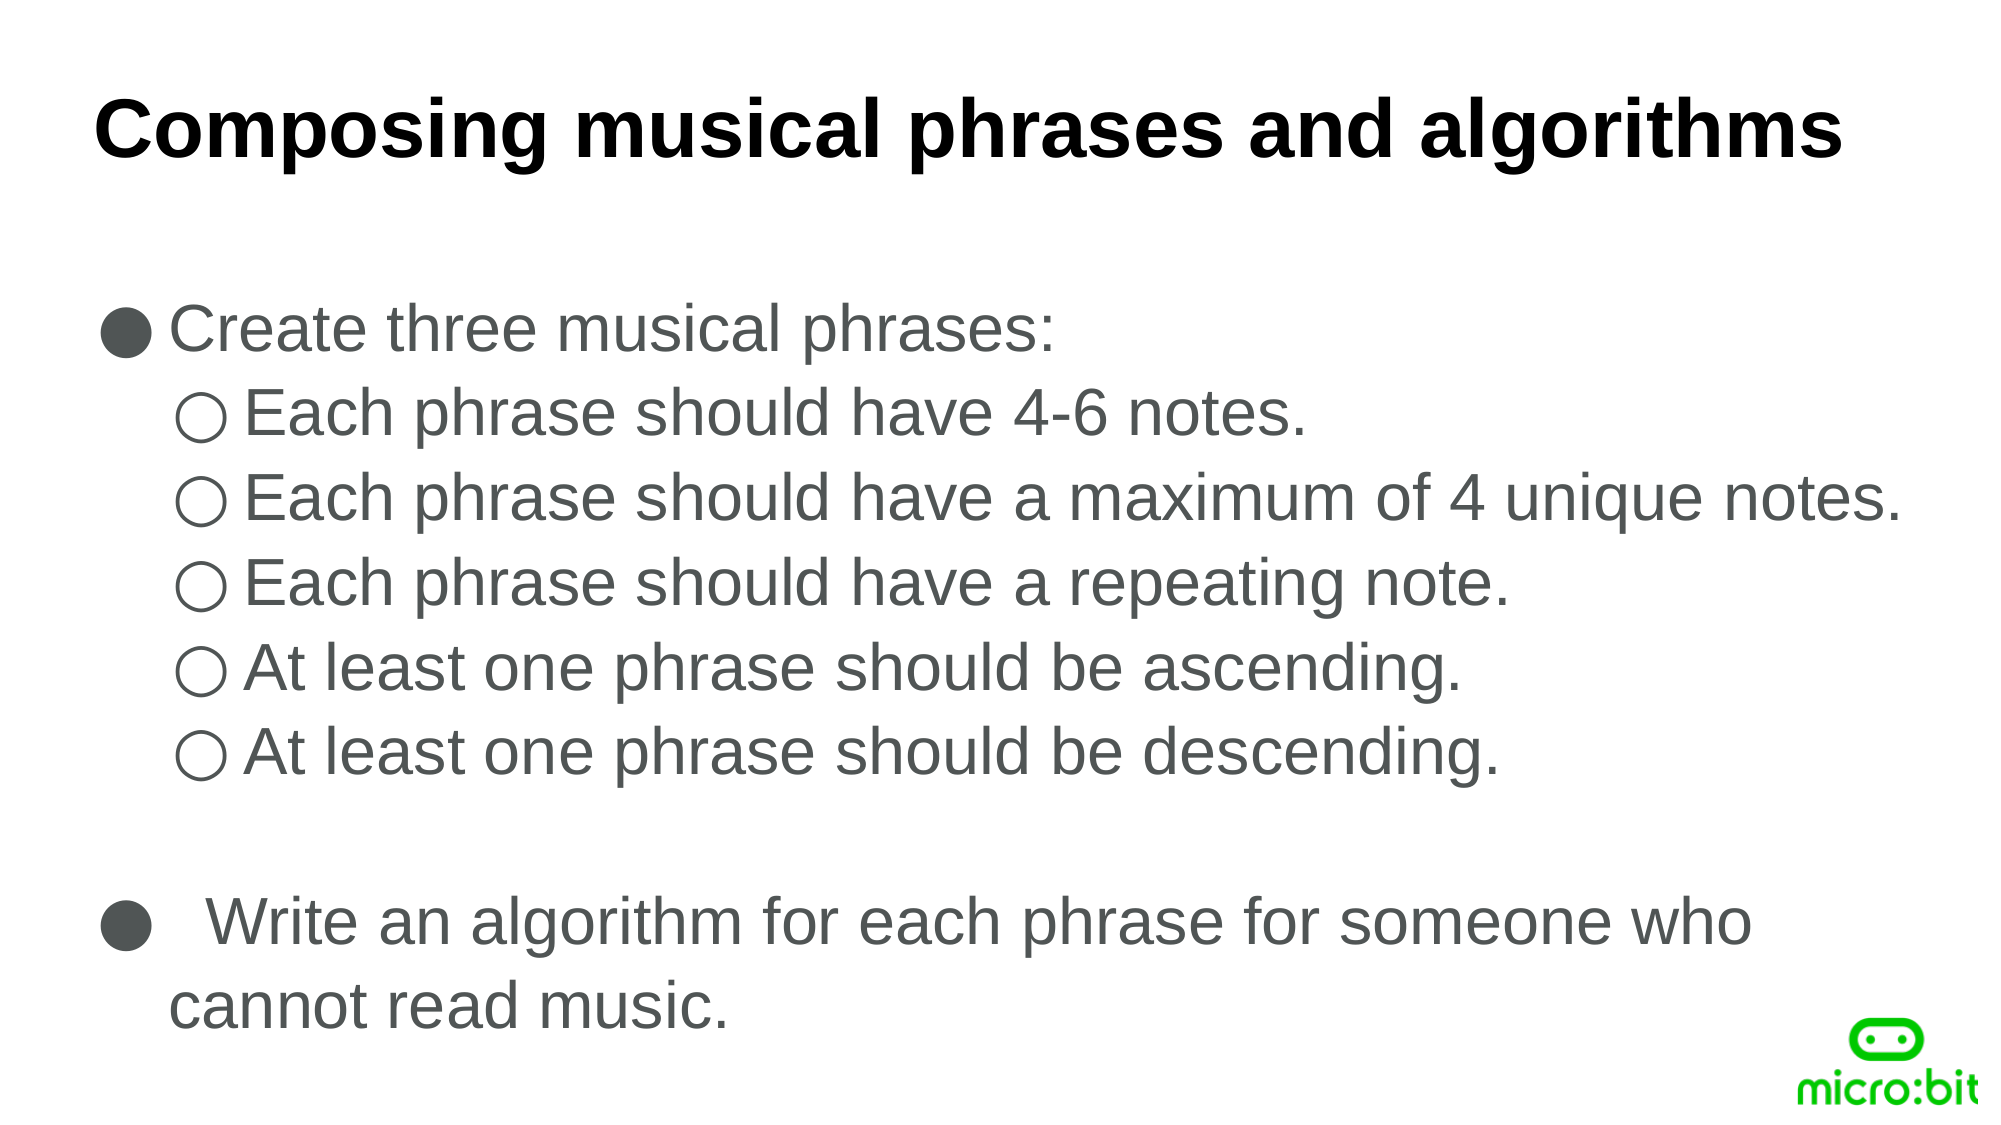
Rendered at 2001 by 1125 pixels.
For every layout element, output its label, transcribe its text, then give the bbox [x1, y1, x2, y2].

picture [1797, 1017, 1978, 1106]
text_box Composing musical phrases and algorithms Create three musical phrases: Each phrase should have 4-6 notes. Each phrase should have a maximum of 4 unique notes. Each phrase should have a repeating note. At least one phrase should be ascending. At least one phrase should be descending. Write an algorithm for each phrase for someone who cannot read music. [78, 60, 1982, 884]
